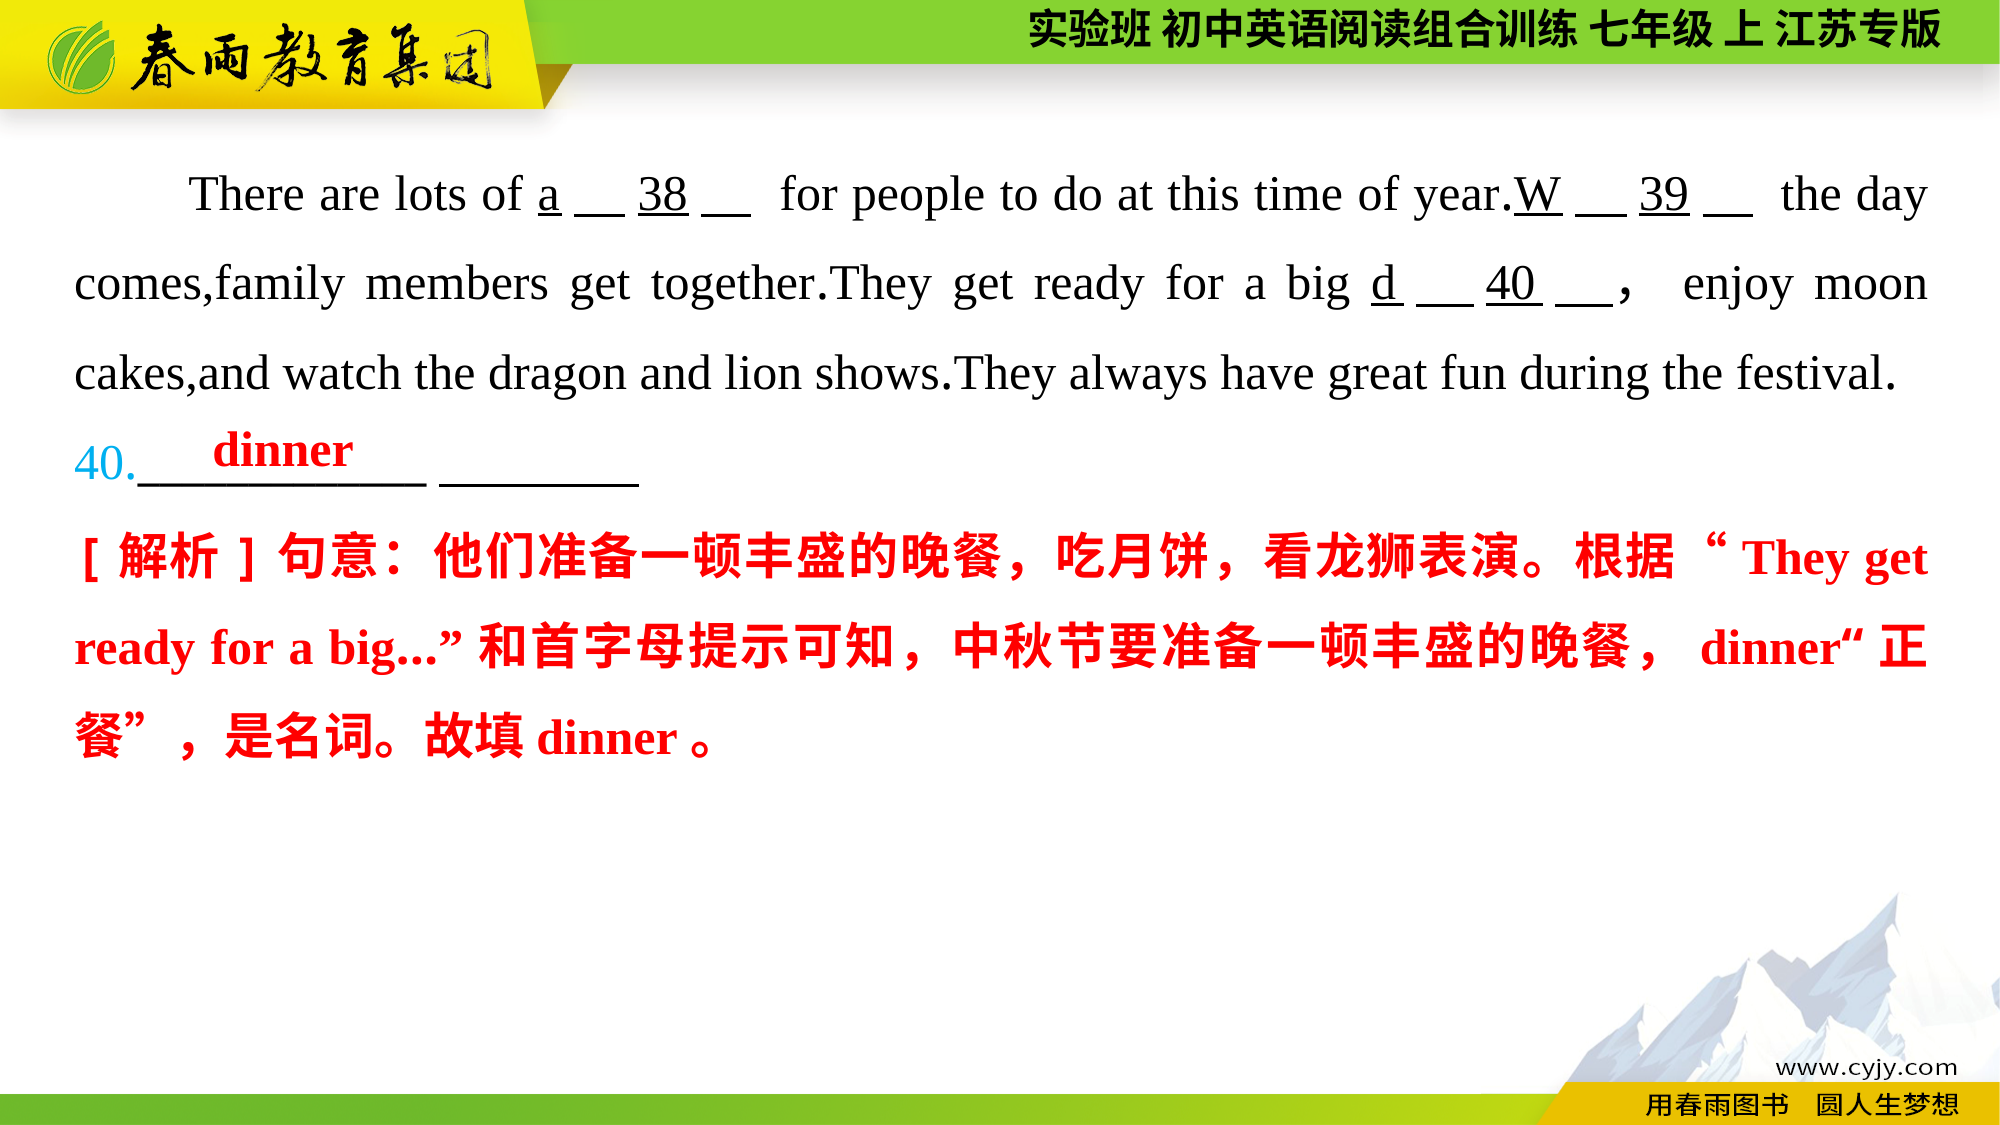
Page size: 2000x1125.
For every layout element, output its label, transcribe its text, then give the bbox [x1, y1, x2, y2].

text_box [解析]句意：他们准备一顿丰盛的晚餐，吃月饼，看龙狮表演。根据“They get ready for a big...”和首字母提示可知，中秋节要准备一顿丰盛的晚餐，dinner“正餐”，是名词。故填dinner。 [59, 486, 1944, 772]
text_box dinner [197, 408, 369, 484]
picture [0, 0, 2000, 1125]
list There are lots of a 38 for people to do at this time of year.W 39 the day comes,family members get together.They get ready for a big d 40 ，enjoy moon cakes,and watch the dragon and lion shows.They always have great fun during the festival. 40._____________ [59, 122, 1944, 486]
